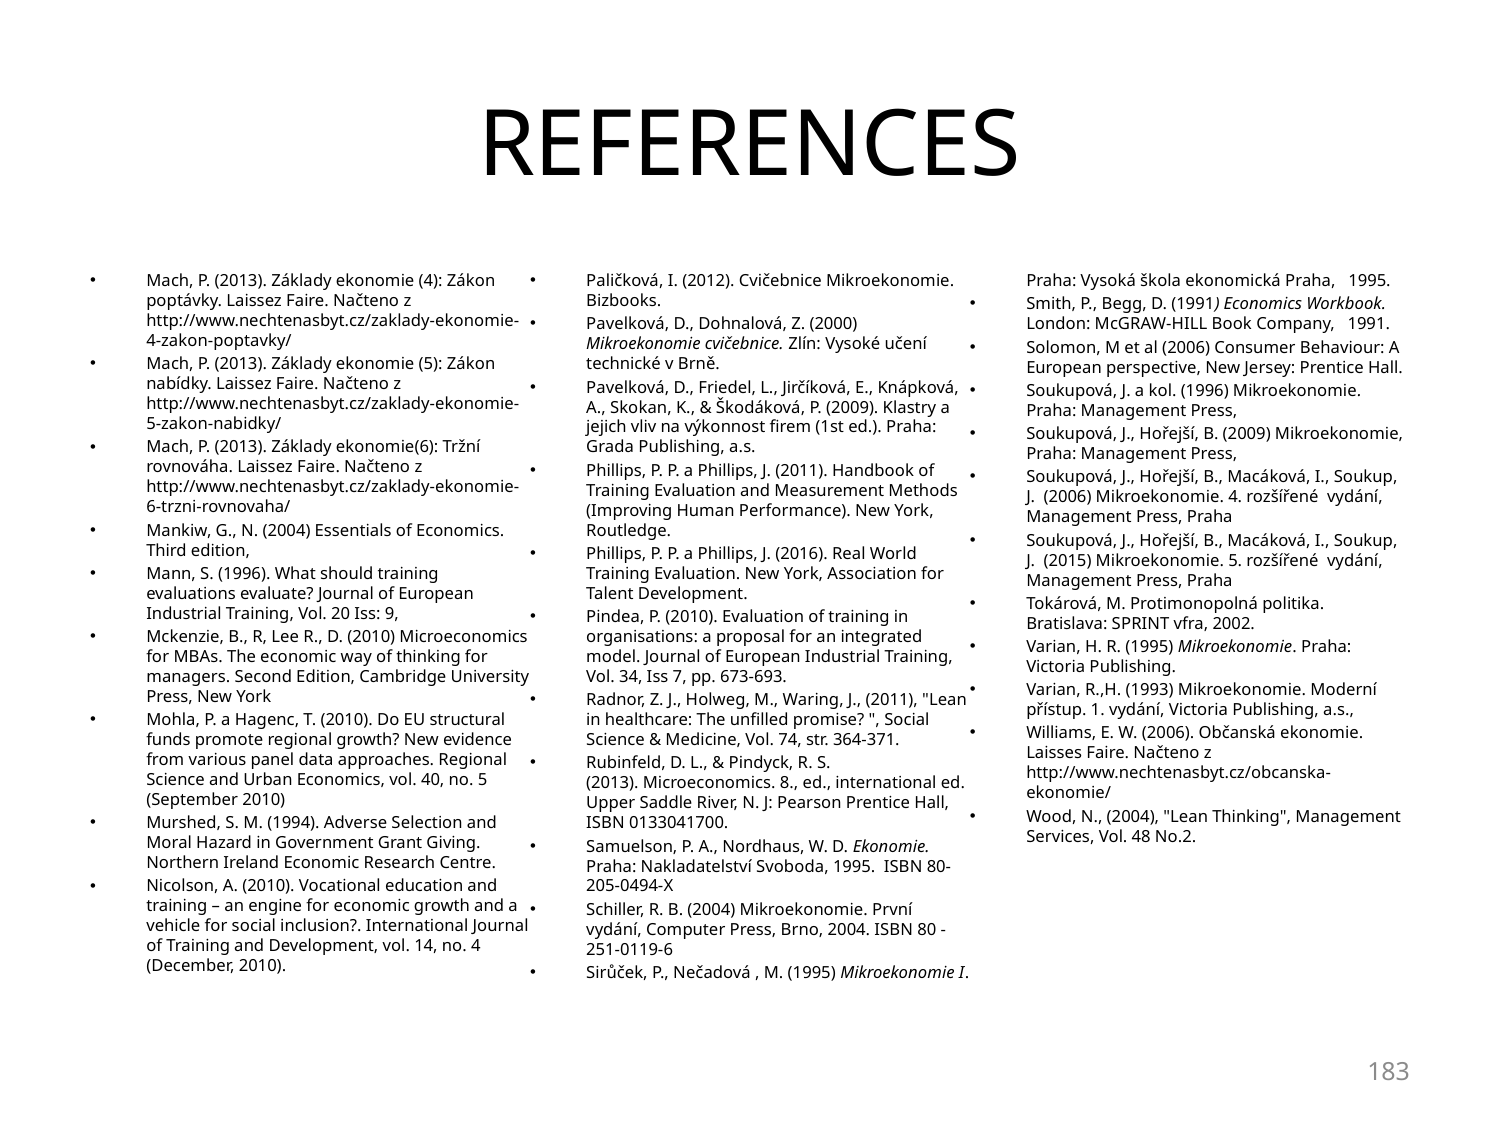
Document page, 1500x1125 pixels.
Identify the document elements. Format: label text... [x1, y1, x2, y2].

title REFERENCES [75, 45, 1425, 233]
slide_number 183 [1074, 1042, 1425, 1103]
list Mach, P. (2013). Základy ekonomie (4): Zákon poptávky. Laissez Faire. Načteno z http://www.nechtenasbyt.cz/zaklady-ekonomie-4-zakon-poptavky/ Mach, P. (2013). Základy ekonomie (5): Zákon nabídky. Laissez Faire. Načteno z http://www.nechtenasbyt.cz/zaklady-ekonomie-5-zakon-nabidky/ Mach, P. (2013). Základy ekonomie(6): Tržní rovnováha. Laissez Faire. Načteno z http://www.nechtenasbyt.cz/zaklady-ekonomie-6-trzni-rovnovaha/ Mankiw, G., N. (2004) Essentials of Economics. Third edition, Mann, S. (1996). What should training evaluations evaluate? Journal of European Industrial Training, Vol. 20 Iss: 9, Mckenzie, B., R, Lee R., D. (2010) Microeconomics for MBAs. The economic way of thinking for managers. Second Edition, Cambridge University Press, New York Mohla, P. a Hagenc, T. (2010). Do EU structural funds promote regional growth? New evidence from various panel data approaches. Regional Science and Urban Economics, vol. 40, no. 5 (September 2010) Murshed, S. M. (1994). Adverse Selection and Moral Hazard in Government Grant Giving. Northern Ireland Economic Research Centre. Nicolson, A. (2010). Vocational education and training – an engine for economic growth and a vehicle for social inclusion?. International Journal of Training and Development, vol. 14, no. 4 (December, 2010). Paličková, I. (2012). Cvičebnice Mikroekonomie. Bizbooks. Pavelková, D., Dohnalová, Z. (2000) Mikroekonomie cvičebnice. Zlín: Vysoké učení technické v Brně. Pavelková, D., Friedel, L., Jirčíková, E., Knápková, A., Skokan, K., & Škodáková, P. (2009). Klastry a jejich vliv na výkonnost firem (1st ed.). Praha: Grada Publishing, a.s. Phillips, P. P. a Phillips, J. (2011). Handbook of Training Evaluation and Measurement Methods (Improving Human Performance). New York, Routledge. Phillips, P. P. a Phillips, J. (2016). Real World Training Evaluation. New York, Association for Talent Development. Pindea, P. (2010). Evaluation of training in organisations: a proposal for an integrated model. Journal of European Industrial Training, Vol. 34, Iss 7, pp. 673-693. Radnor, Z. J., Holweg, M., Waring, J., (2011), "Lean in healthcare: The unfilled promise? ", Social Science & Medicine, Vol. 74, str. 364-371. Rubinfeld, D. L., & Pindyck, R. S. (2013). Microeconomics. 8., ed., international ed. Upper Saddle River, N. J: Pearson Prentice Hall, ISBN 0133041700. Samuelson, P. A., Nordhaus, W. D. Ekonomie. Praha: Nakladatelství Svoboda, 1995. ISBN 80-205-0494-X Schiller, R. B. (2004) Mikroekonomie. První vydání, Computer Press, Brno, 2004. ISBN 80 -251-0119-6 Sirůček, P., Nečadová , M. (1995) Mikroekonomie I. Praha: Vysoká škola ekonomická Praha, 1995. Smith, P., Begg, D. (1991) Economics Workbook. London: McGRAW-HILL Book Company, 1991. Solomon, M et al (2006) Consumer Behaviour: A European perspective, New Jersey: Prentice Hall. Soukupová, J. a kol. (1996) Mikroekonomie. Praha: Management Press, Soukupová, J., Hořejší, B. (2009) Mikroekonomie, Praha: Management Press, Soukupová, J., Hořejší, B., Macáková, I., Soukup, J. (2006) Mikroekonomie. 4. rozšířené vydání, Management Press, Praha Soukupová, J., Hořejší, B., Macáková, I., Soukup, J. (2015) Mikroekonomie. 5. rozšířené vydání, Management Press, Praha Tokárová, M. Protimonopolná politika. Bratislava: SPRINT vfra, 2002. Varian, H. R. (1995) Mikroekonomie. Praha: Victoria Publishing. Varian, R.,H. (1993) Mikroekonomie. Moderní přístup. 1. vydání, Victoria Publishing, a.s., Williams, E. W. (2006). Občanská ekonomie. Laisses Faire. Načteno z http://www.nechtenasbyt.cz/obcanska-ekonomie/ Wood, N., (2004), "Lean Thinking", Management Services, Vol. 48 No.2. [75, 262, 1425, 1005]
